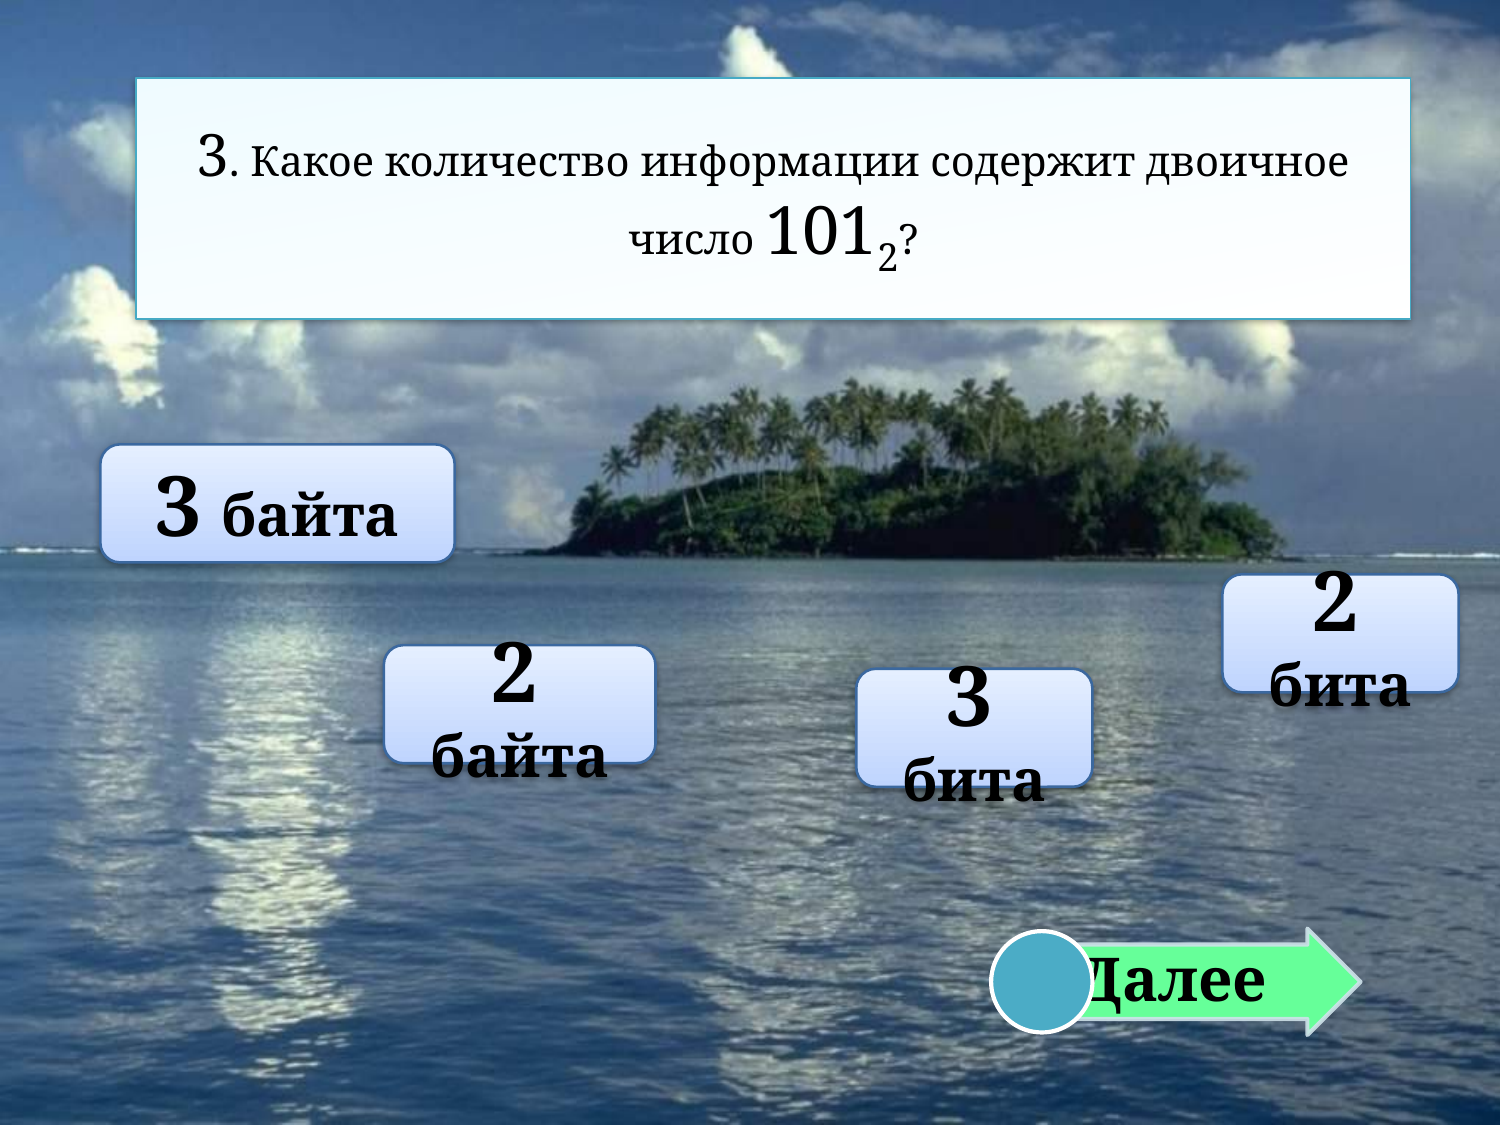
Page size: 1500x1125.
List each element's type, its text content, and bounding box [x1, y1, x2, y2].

text_box 3 байта [99, 443, 456, 564]
text_box 3 бита [855, 667, 1094, 788]
text_box 2 байта [383, 644, 657, 764]
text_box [950, 892, 1428, 1071]
text_box 2 бита [1221, 573, 1460, 694]
picture [0, 0, 1500, 1125]
title 3. Какое количество информации содержит двоичное число 1012? [135, 77, 1411, 320]
